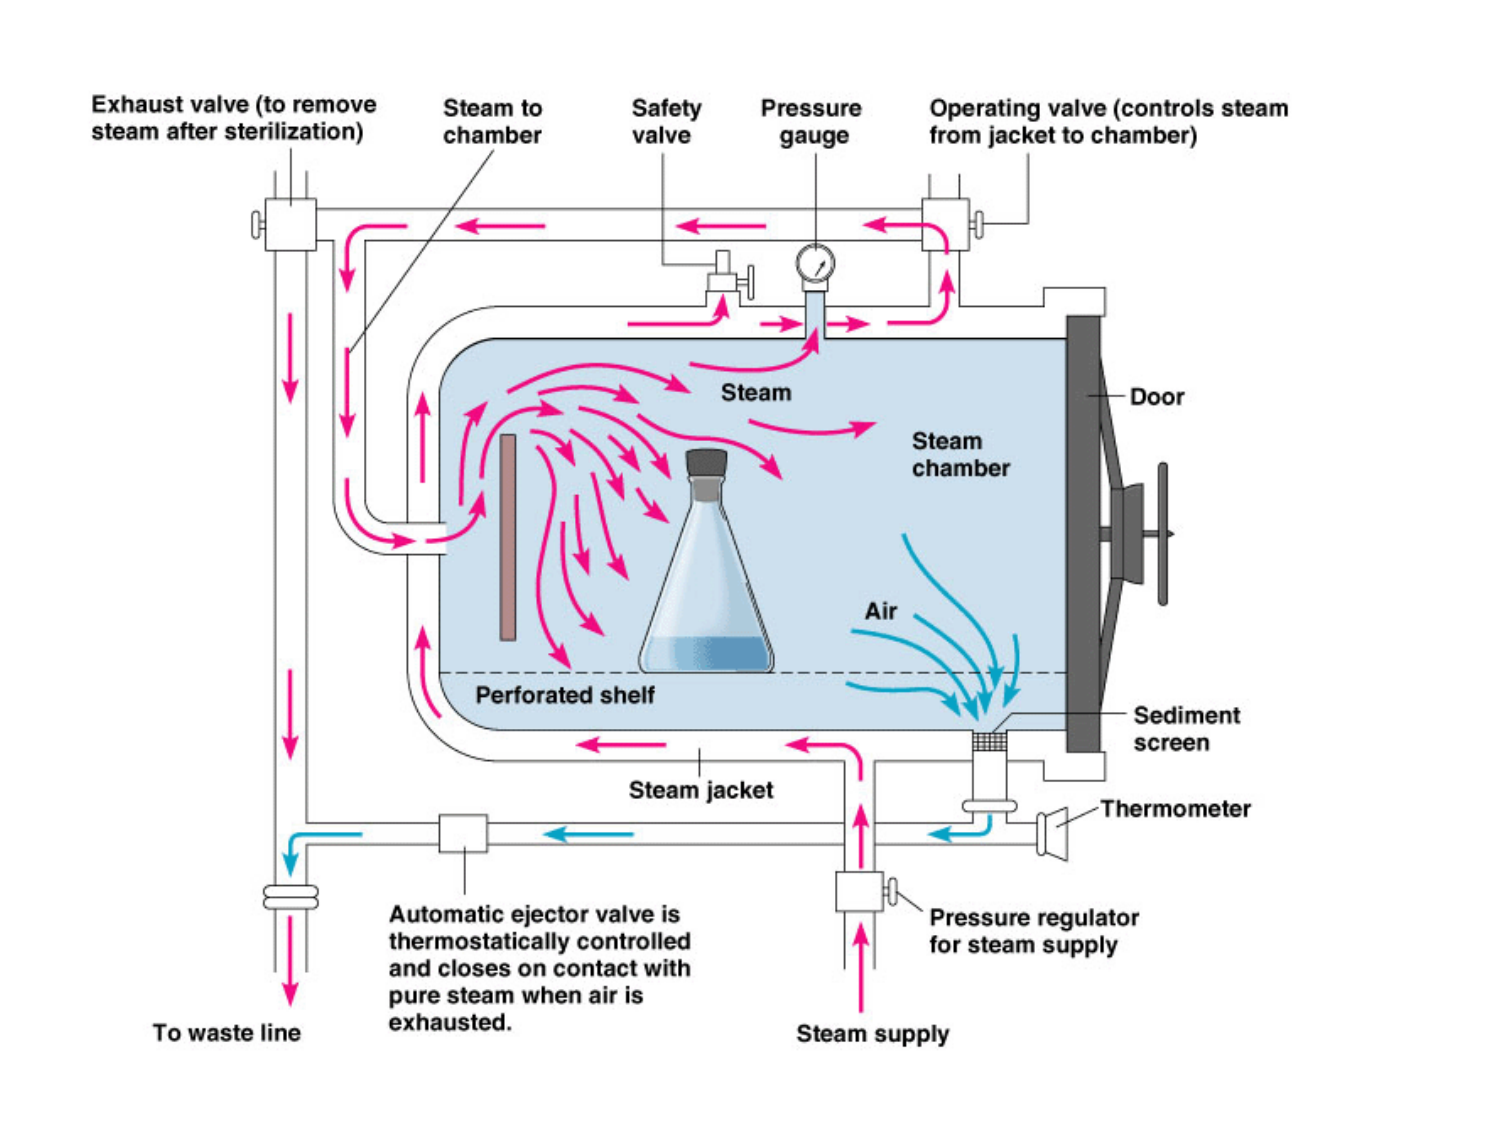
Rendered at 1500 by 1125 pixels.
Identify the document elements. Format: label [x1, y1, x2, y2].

list [76, 77, 1305, 1051]
